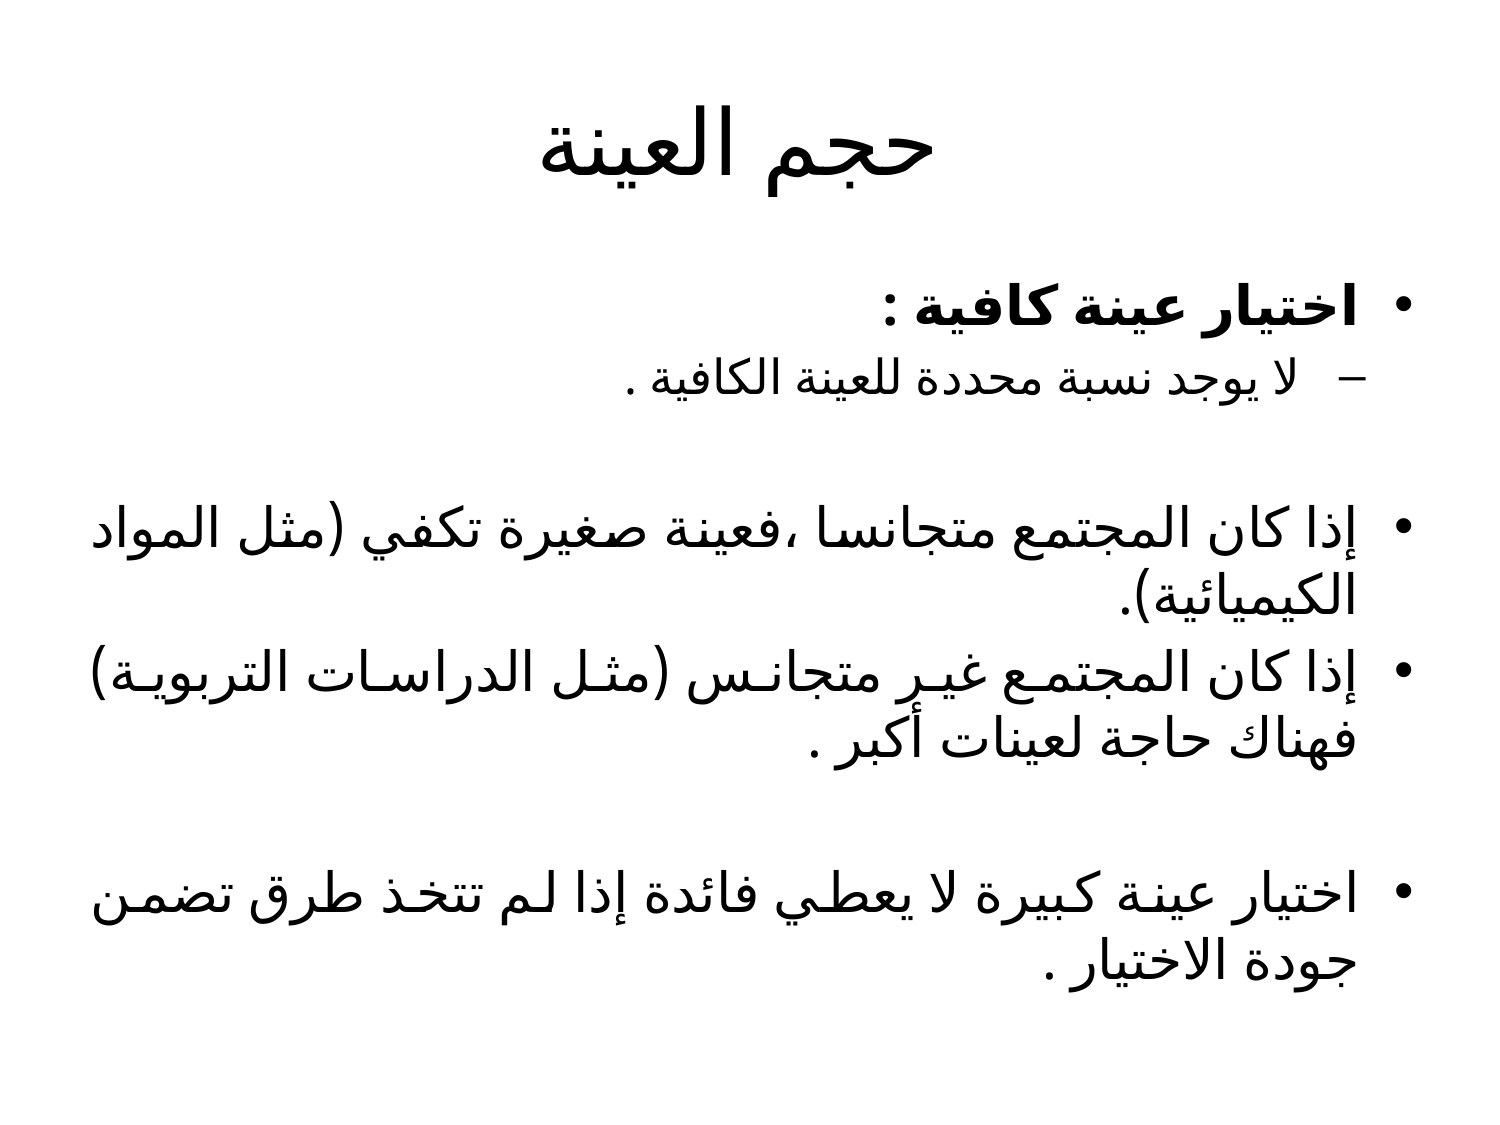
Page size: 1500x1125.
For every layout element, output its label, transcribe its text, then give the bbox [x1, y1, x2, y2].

title حجم العينة [75, 45, 1425, 233]
list اختيار عينة كافية : لا يوجد نسبة محددة للعينة الكافية . إذا كان المجتمع متجانسا ،فعينة صغيرة تكفي (مثل المواد الكيميائية). إذا كان المجتمع غير متجانس (مثل الدراسات التربوية) فهناك حاجة لعينات أكبر . اختيار عينة كبيرة لا يعطي فائدة إذا لم تتخذ طرق تضمن جودة الاختيار . [75, 262, 1425, 1005]
